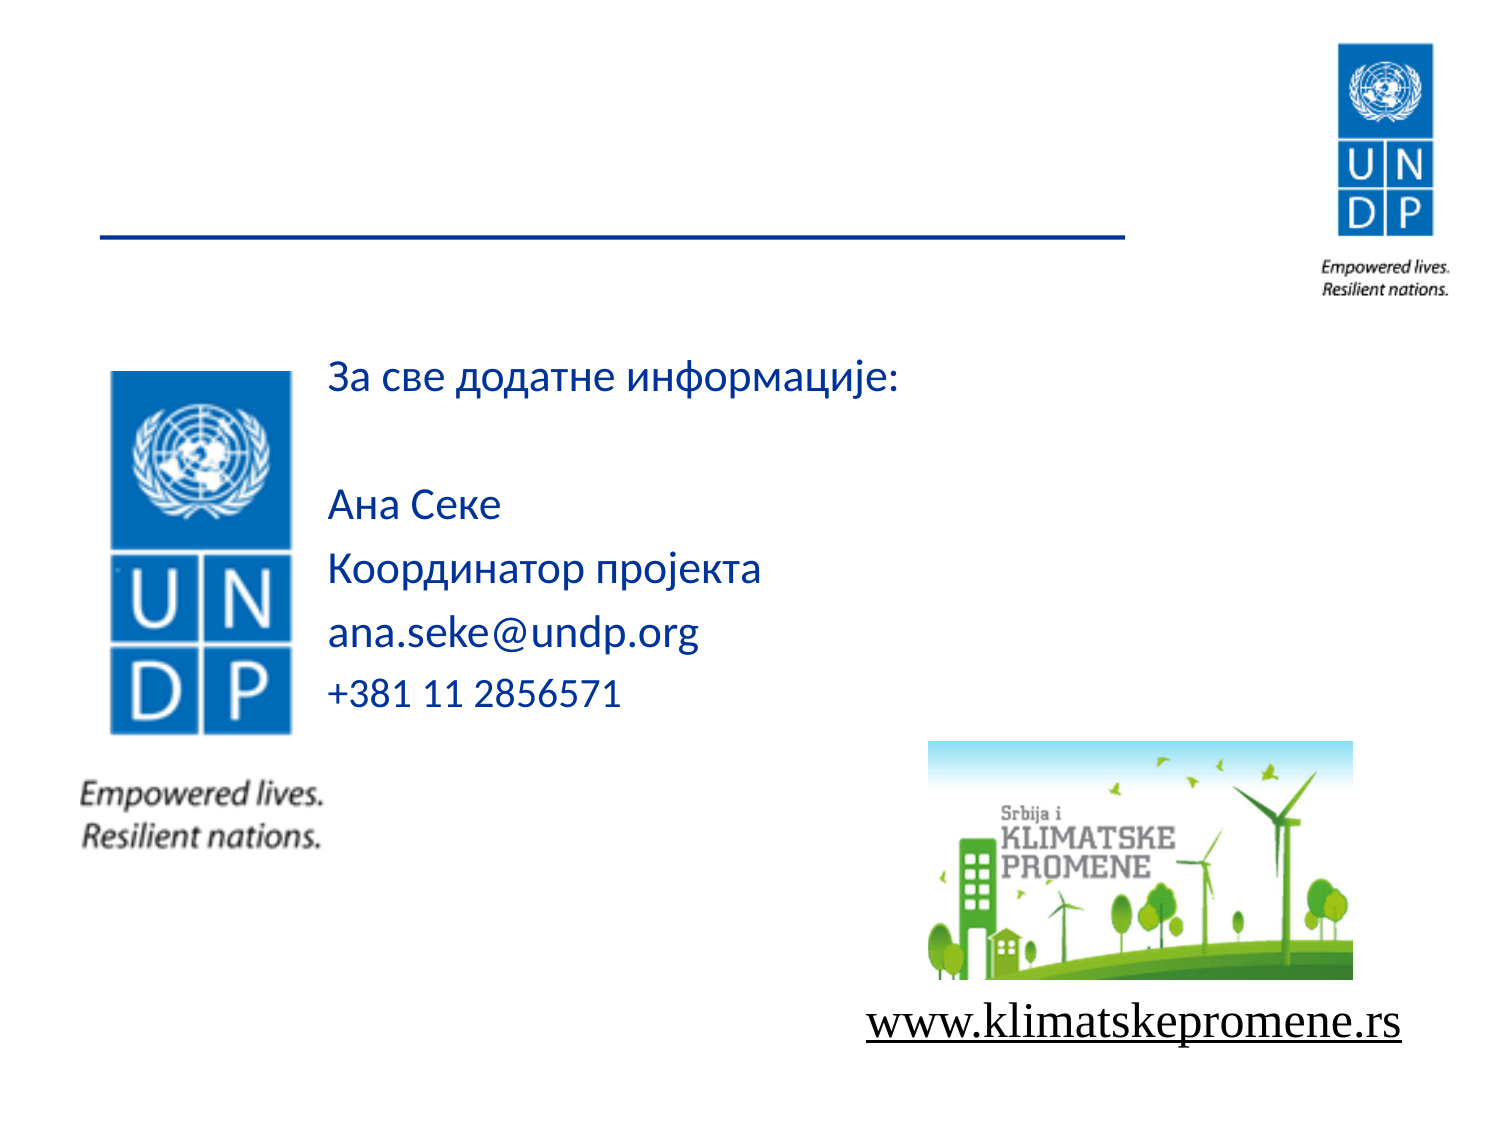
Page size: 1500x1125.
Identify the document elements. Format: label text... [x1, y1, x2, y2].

picture [1312, 37, 1456, 302]
text_box www.klimatskepromene.rs [851, 979, 1430, 1055]
picture [928, 741, 1353, 980]
list За све додатне информације: Ана Секе Координатор пројекта ana.seke@undp.org +381 11 2856571 [312, 338, 1388, 1026]
picture [80, 371, 330, 902]
